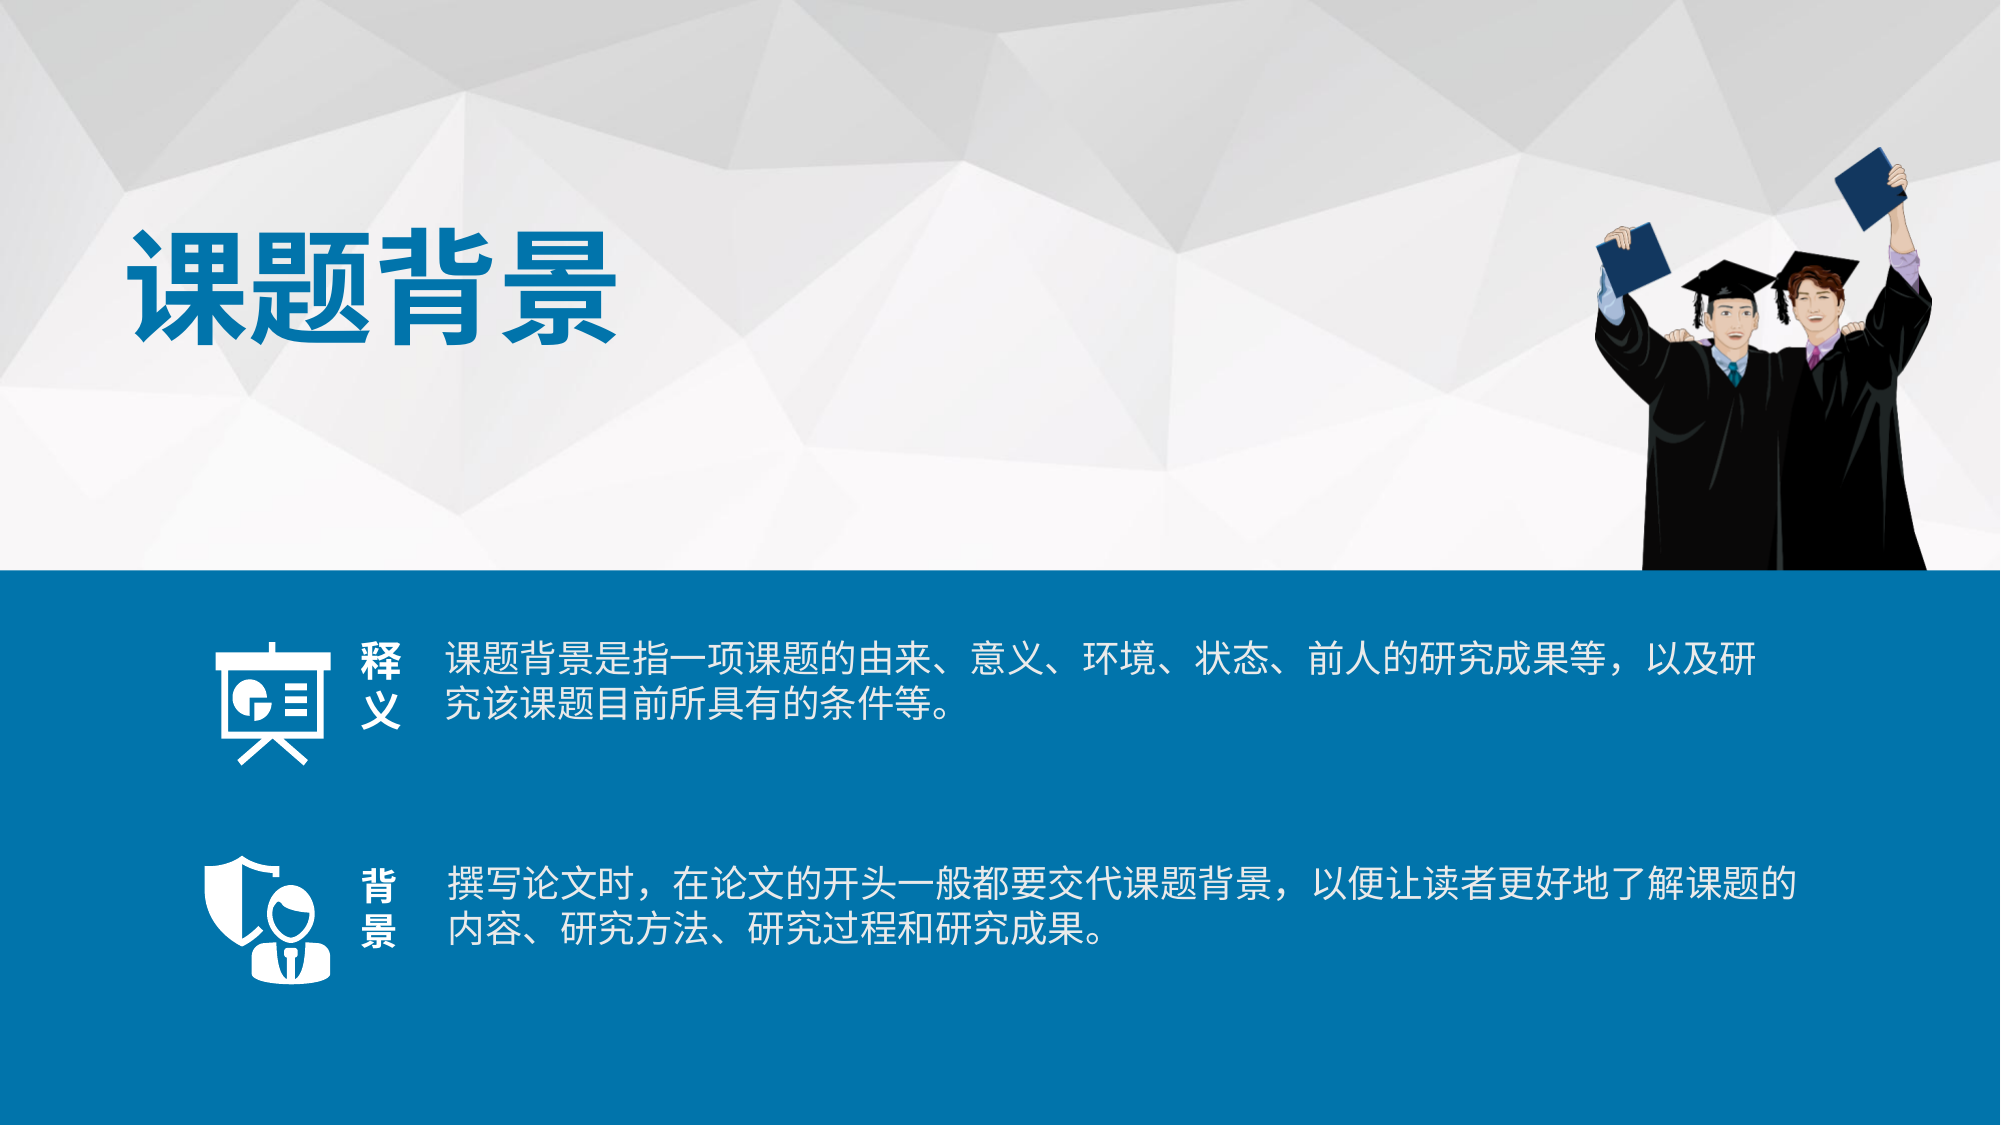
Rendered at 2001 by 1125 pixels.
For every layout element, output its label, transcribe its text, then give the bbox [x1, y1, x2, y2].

picture [0, 0, 2001, 570]
text_box 释 义 [345, 627, 422, 743]
text_box [215, 642, 331, 766]
text_box [251, 942, 331, 985]
text_box 背景 [345, 855, 422, 961]
text_box 课题背景是指一项课题的由来、意义、环境、状态、前人的研究成果等，以及研究该课题目前所具有的条件等。 [430, 627, 1808, 733]
text_box [204, 855, 280, 947]
text_box 撰写论文时，在论文的开头一般都要交代课题背景，以便让读者更好地了解课题的内容、研究方法、研究过程和研究成果。 [432, 852, 1838, 958]
text_box [267, 885, 315, 943]
text_box 课题背景 [108, 202, 887, 367]
text_box [0, 570, 2000, 1125]
